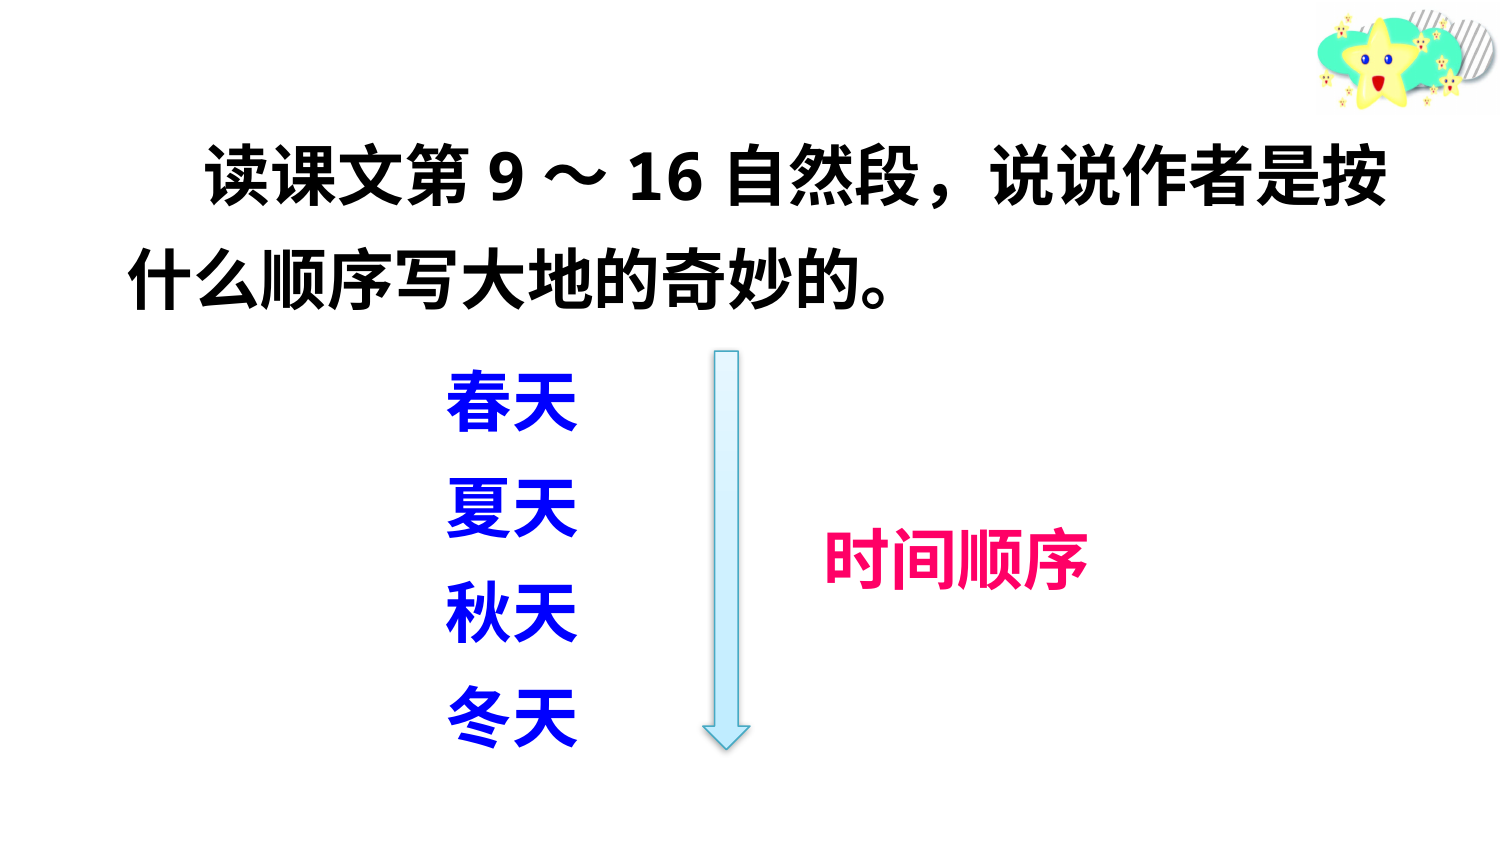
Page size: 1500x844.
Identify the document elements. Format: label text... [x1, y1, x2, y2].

text_box 秋天 [430, 539, 680, 644]
picture [1316, 1, 1500, 116]
text_box [702, 350, 751, 751]
text_box 夏天 [430, 434, 680, 539]
text_box 冬天 [430, 644, 680, 764]
text_box 春天 [430, 328, 680, 434]
text_box 读课文第9～16自然段，说说作者是按什么顺序写大地的奇妙的。 [112, 102, 1412, 326]
text_box 时间顺序 [809, 486, 1176, 606]
